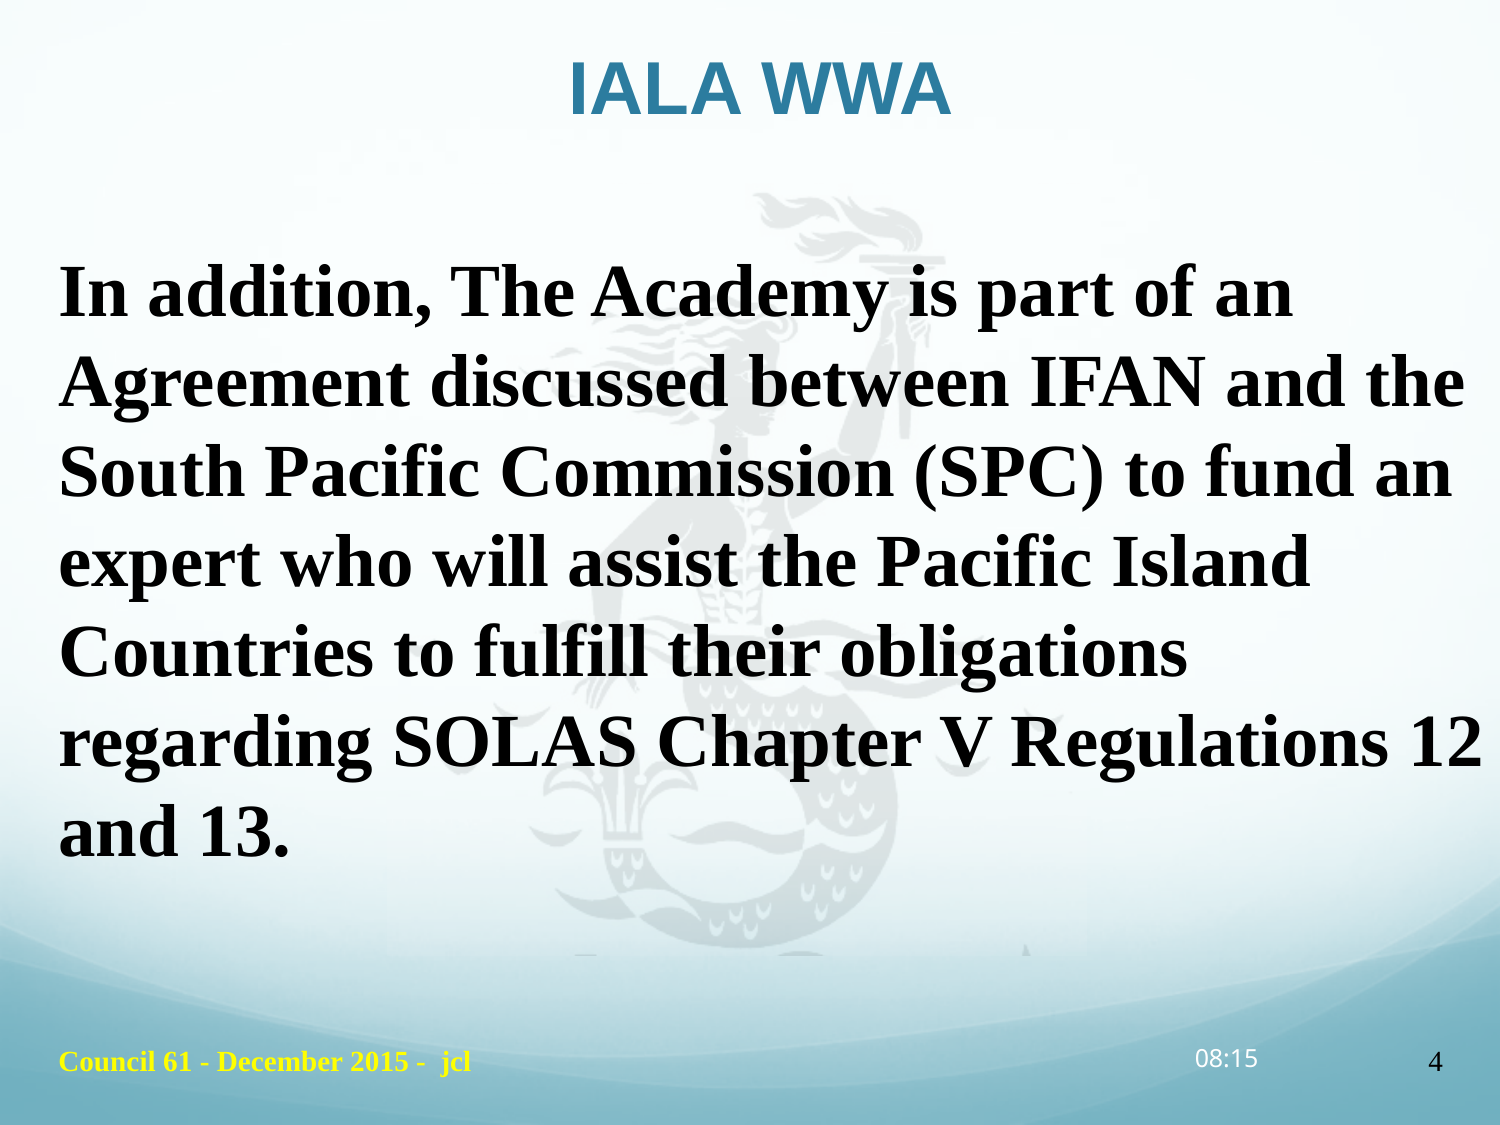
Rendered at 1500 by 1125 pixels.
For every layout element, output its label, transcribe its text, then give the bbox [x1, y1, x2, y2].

text_box In addition, The Academy is part of an Agreement discussed between IFAN and the South Pacific Commission (SPC) to fund an expert who will assist the Pacific Island Countries to fulfill their obligations regarding SOLAS Chapter V Regulations 12 and 13. [43, 106, 1500, 1125]
title IALA WWA [43, 0, 1500, 106]
footer Council 61 - December 2015 - jcl [43, 1029, 838, 1090]
slide_number 4 [1295, 1029, 1459, 1090]
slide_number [923, 1029, 1274, 1090]
